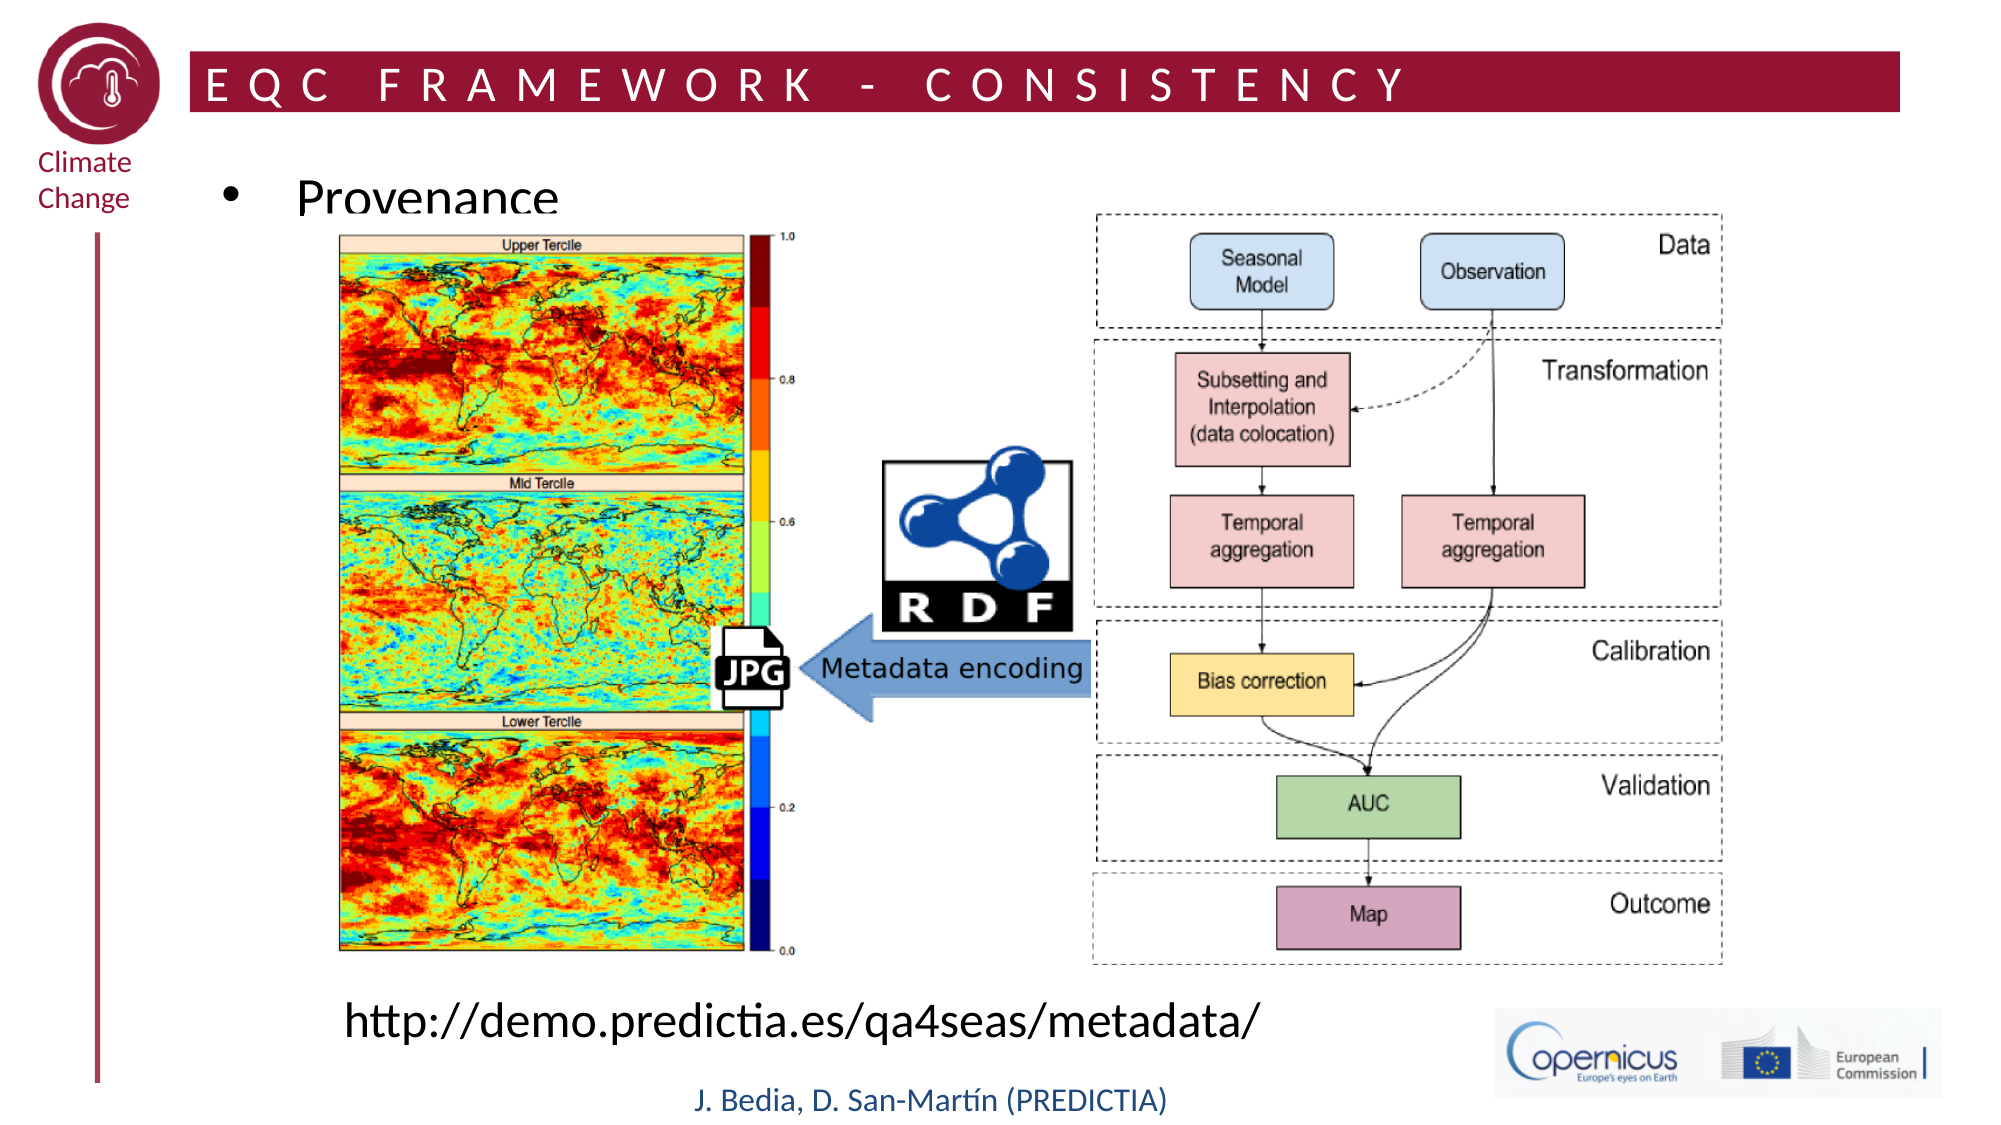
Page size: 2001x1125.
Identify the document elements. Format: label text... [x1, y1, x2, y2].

title EQC FRAMEWORK - CONSISTENCY [189, 51, 1900, 113]
picture [25, 4, 171, 155]
picture [304, 203, 1750, 979]
picture [1900, 1008, 1942, 1098]
text_box J. Bedia, D. San-Martín (PREDICTIA) [680, 1069, 1197, 1125]
list Provenance http://demo.predictia.es/qa4seas/metadata/ [206, 153, 1900, 1125]
